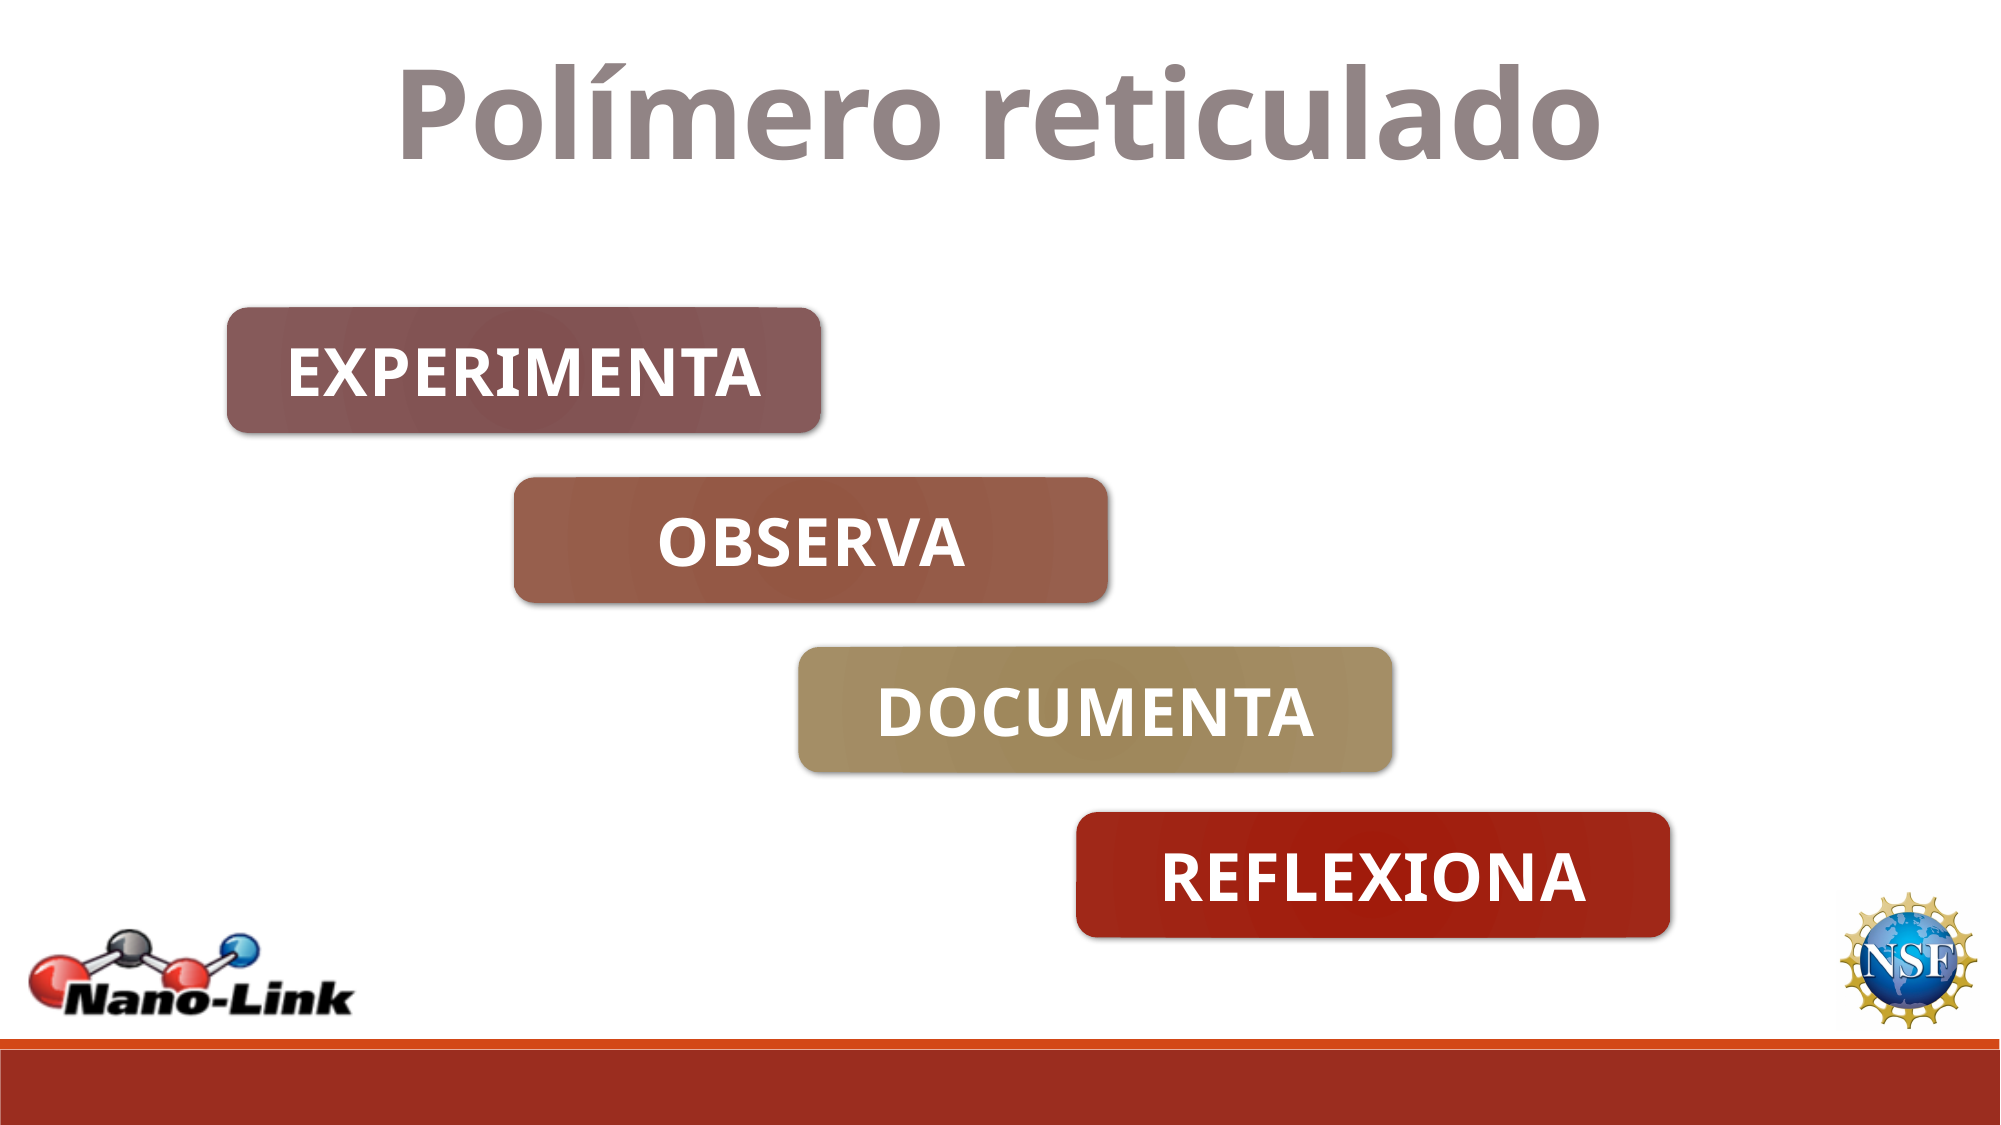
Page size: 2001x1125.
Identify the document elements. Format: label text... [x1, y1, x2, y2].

text_box EXPERIMENTA [226, 307, 821, 433]
text_box OBSERVA [513, 477, 1108, 603]
text_box DOCUMENTA [798, 646, 1393, 773]
picture [19, 916, 374, 1032]
text_box Polímero reticulado [0, 27, 2000, 216]
picture [1835, 889, 1981, 1032]
text_box REFLEXIONA [1076, 812, 1671, 938]
